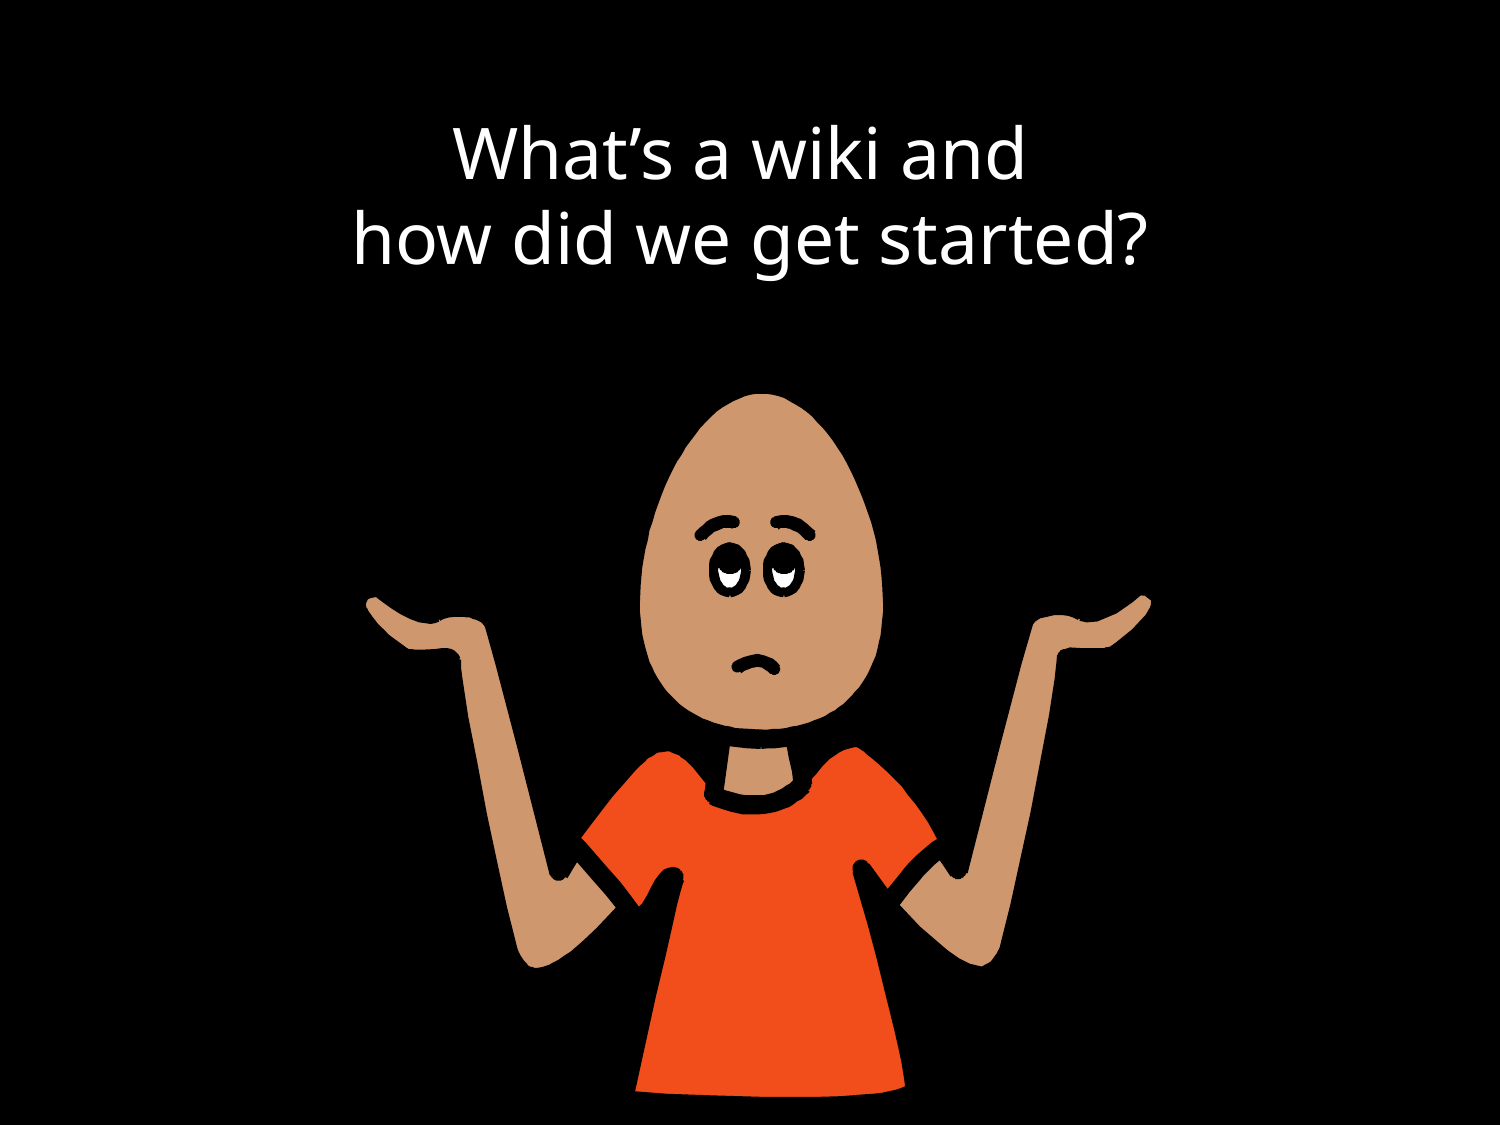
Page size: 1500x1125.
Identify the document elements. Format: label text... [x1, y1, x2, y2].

title What’s a wiki and how did we get started? [75, 99, 1425, 288]
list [299, 355, 1216, 1125]
